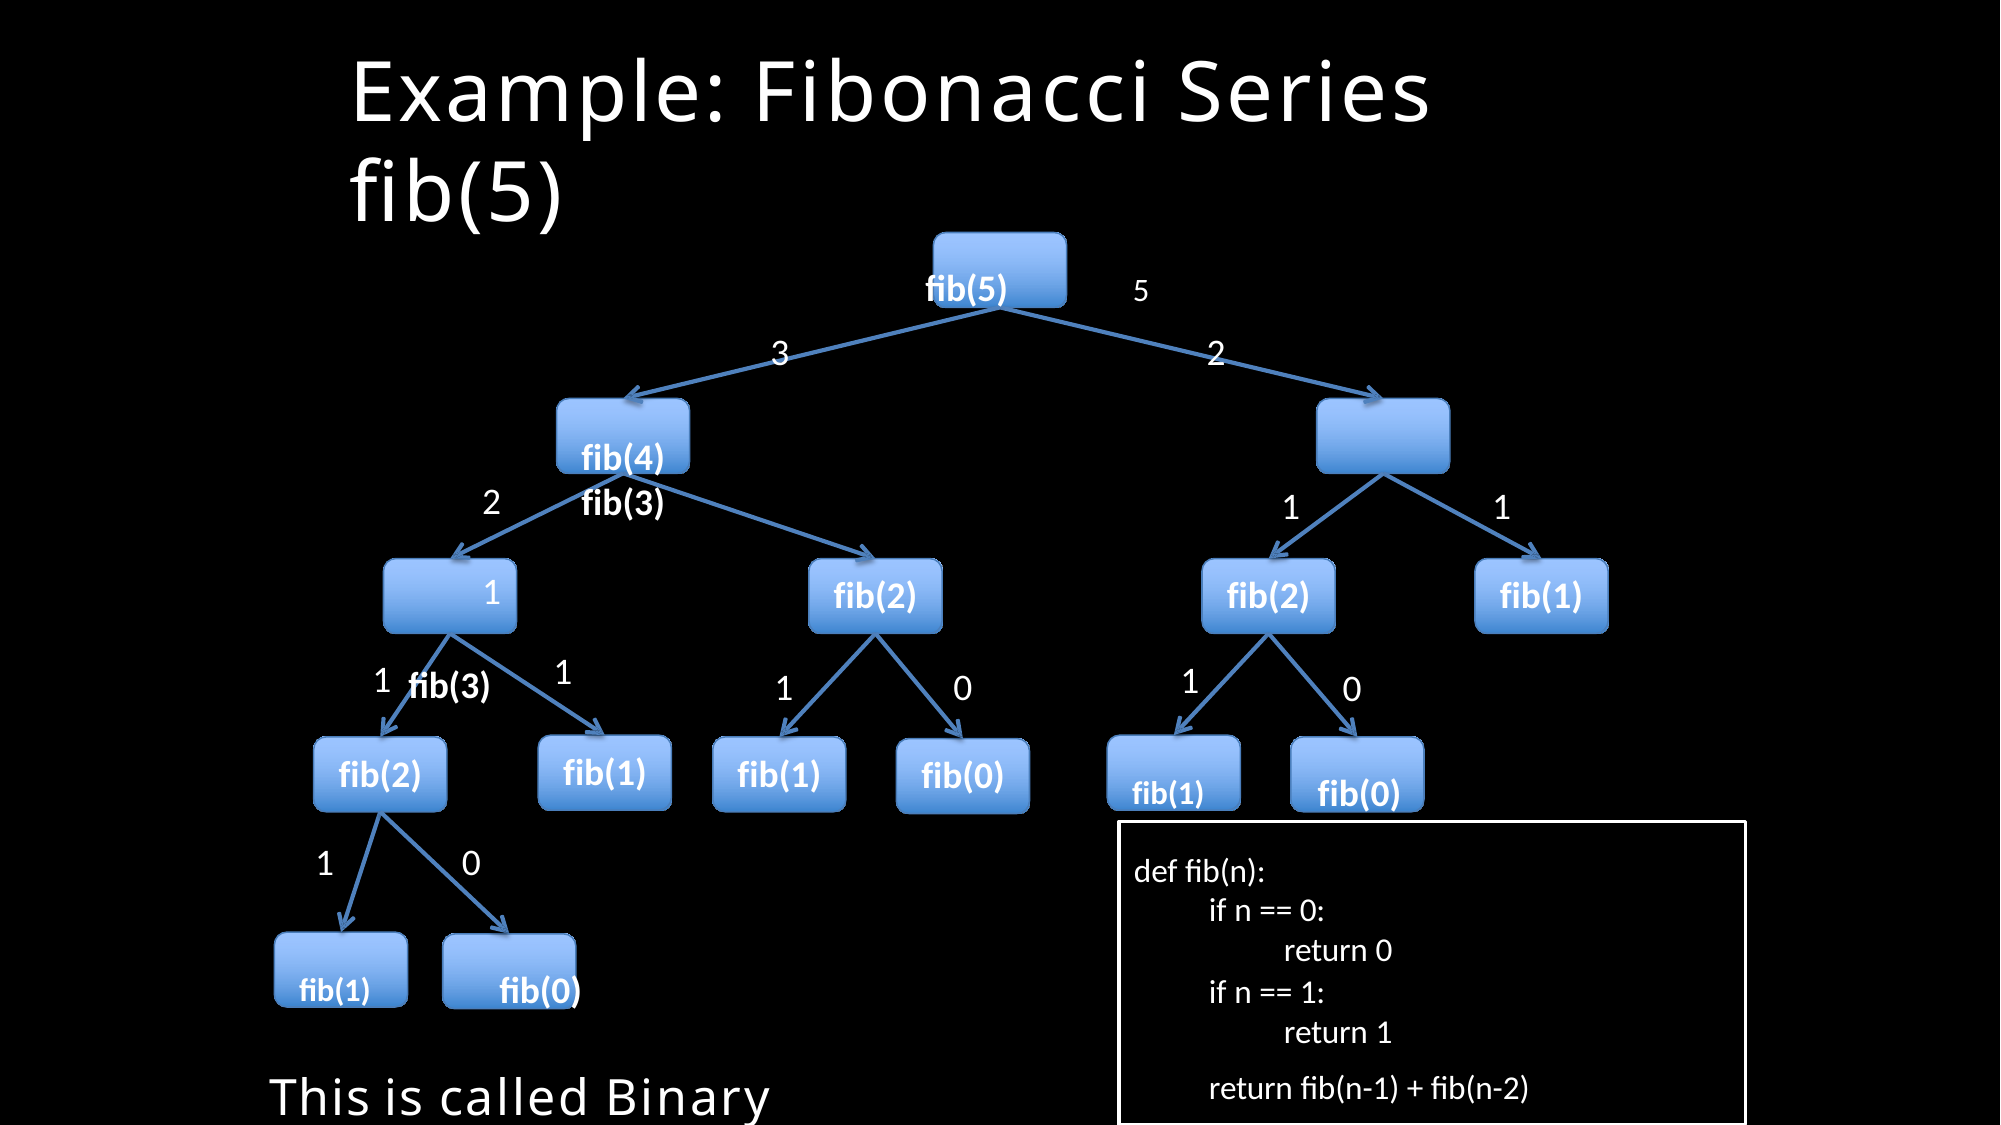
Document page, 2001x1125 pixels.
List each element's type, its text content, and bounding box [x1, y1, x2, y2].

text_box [548, 228, 1617, 654]
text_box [1107, 815, 1750, 1125]
title Example: Fibonacci Series fib(5) [347, 35, 1653, 238]
text_box fib(1) fib(0) This is called Binary recursion [267, 944, 1002, 1125]
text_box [375, 467, 1037, 834]
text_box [266, 627, 631, 1028]
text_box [631, 628, 989, 830]
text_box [1037, 467, 1568, 831]
